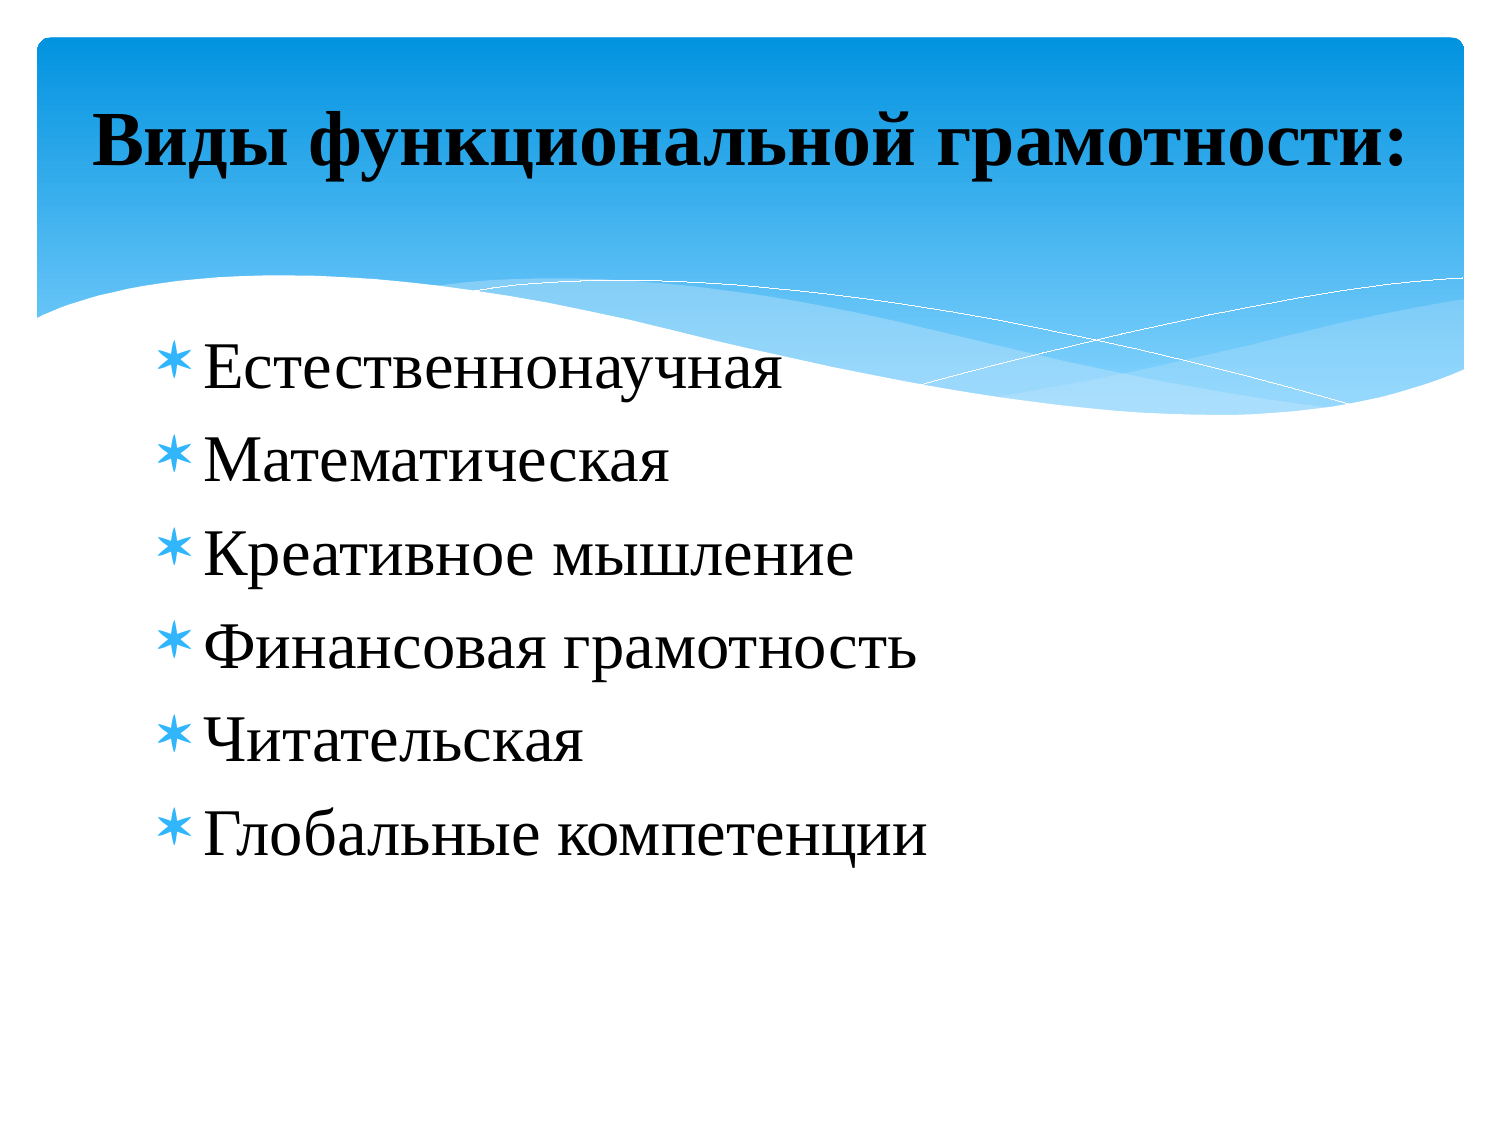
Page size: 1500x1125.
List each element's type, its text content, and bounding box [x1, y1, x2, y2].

title Виды функциональной грамотности: [76, 78, 1427, 284]
list Естественнонаучная Математическая Креативное мышление Финансовая грамотность Читательская Глобальные компетенции [143, 314, 1359, 1059]
